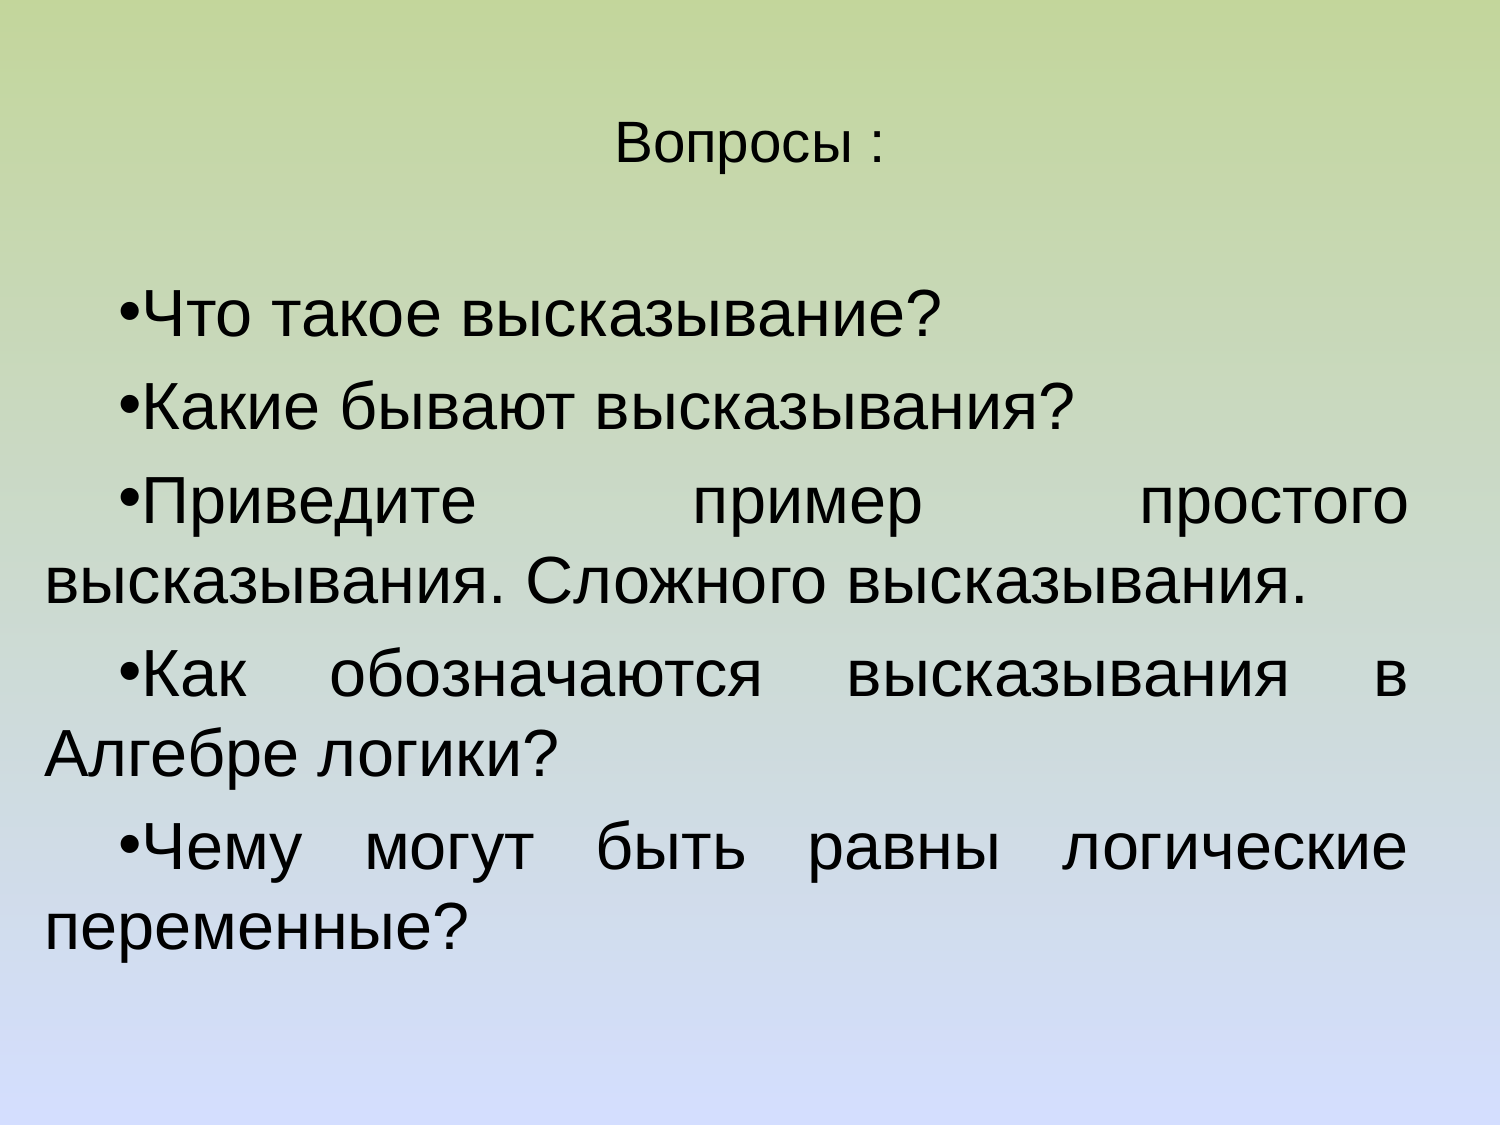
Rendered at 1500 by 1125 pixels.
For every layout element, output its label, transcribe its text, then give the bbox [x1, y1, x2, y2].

list Что такое высказывание? Какие бывают высказывания? Приведите пример простого высказывания. Сложного высказывания. Как обозначаются высказывания в Алгебре логики? Чему могут быть равны логические переменные? [29, 262, 1425, 1059]
title Вопросы : [75, 45, 1425, 233]
